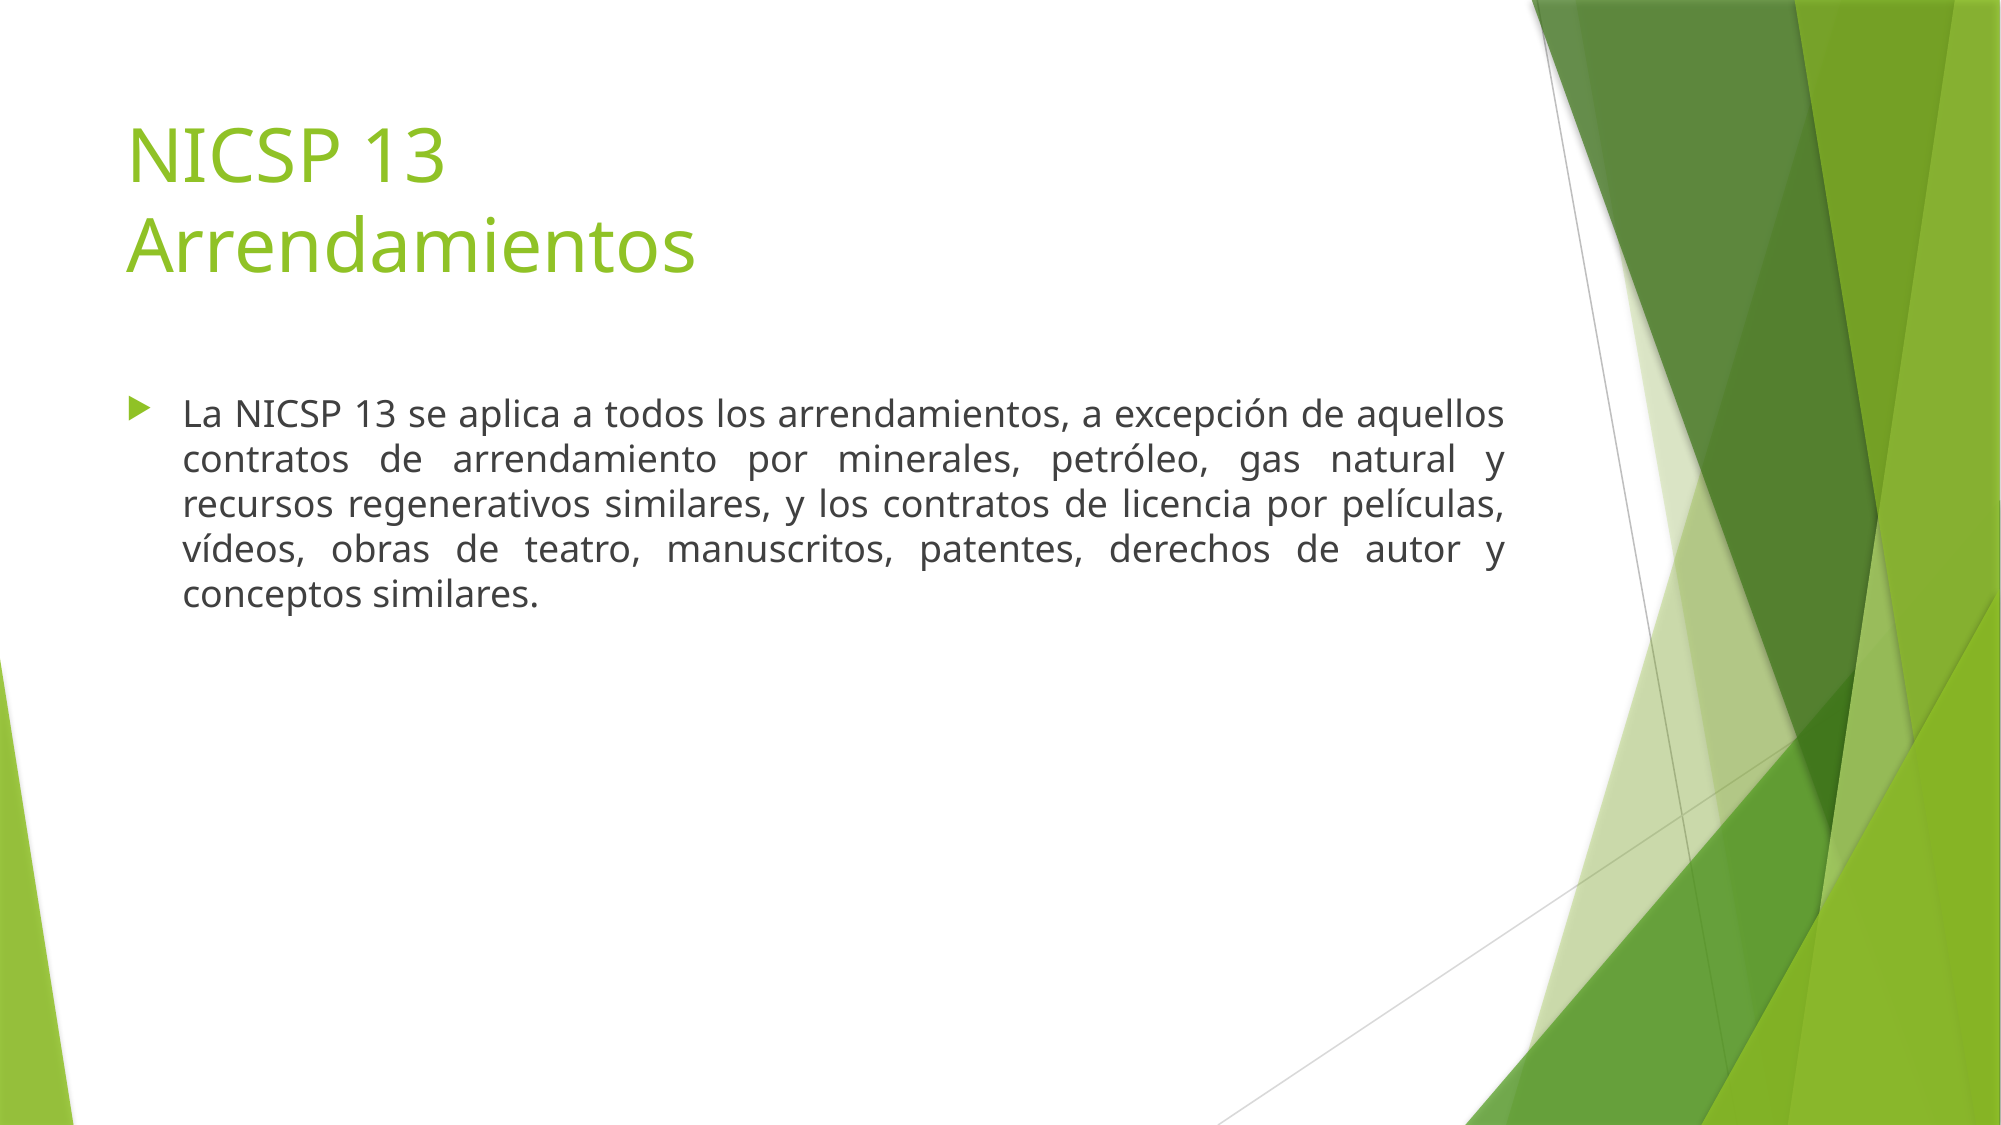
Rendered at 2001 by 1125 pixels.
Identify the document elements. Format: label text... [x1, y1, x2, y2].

title NICSP 13 Arrendamientos [111, 99, 1522, 316]
list La NICSP 13 se aplica a todos los arrendamientos, a excepción de aquellos contratos de arrendamiento por minerales, petróleo, gas natural y recursos regenerativos similares, y los contratos de licencia por películas, vídeos, obras de teatro, manuscritos, patentes, derechos de autor y conceptos similares. [111, 316, 1522, 954]
